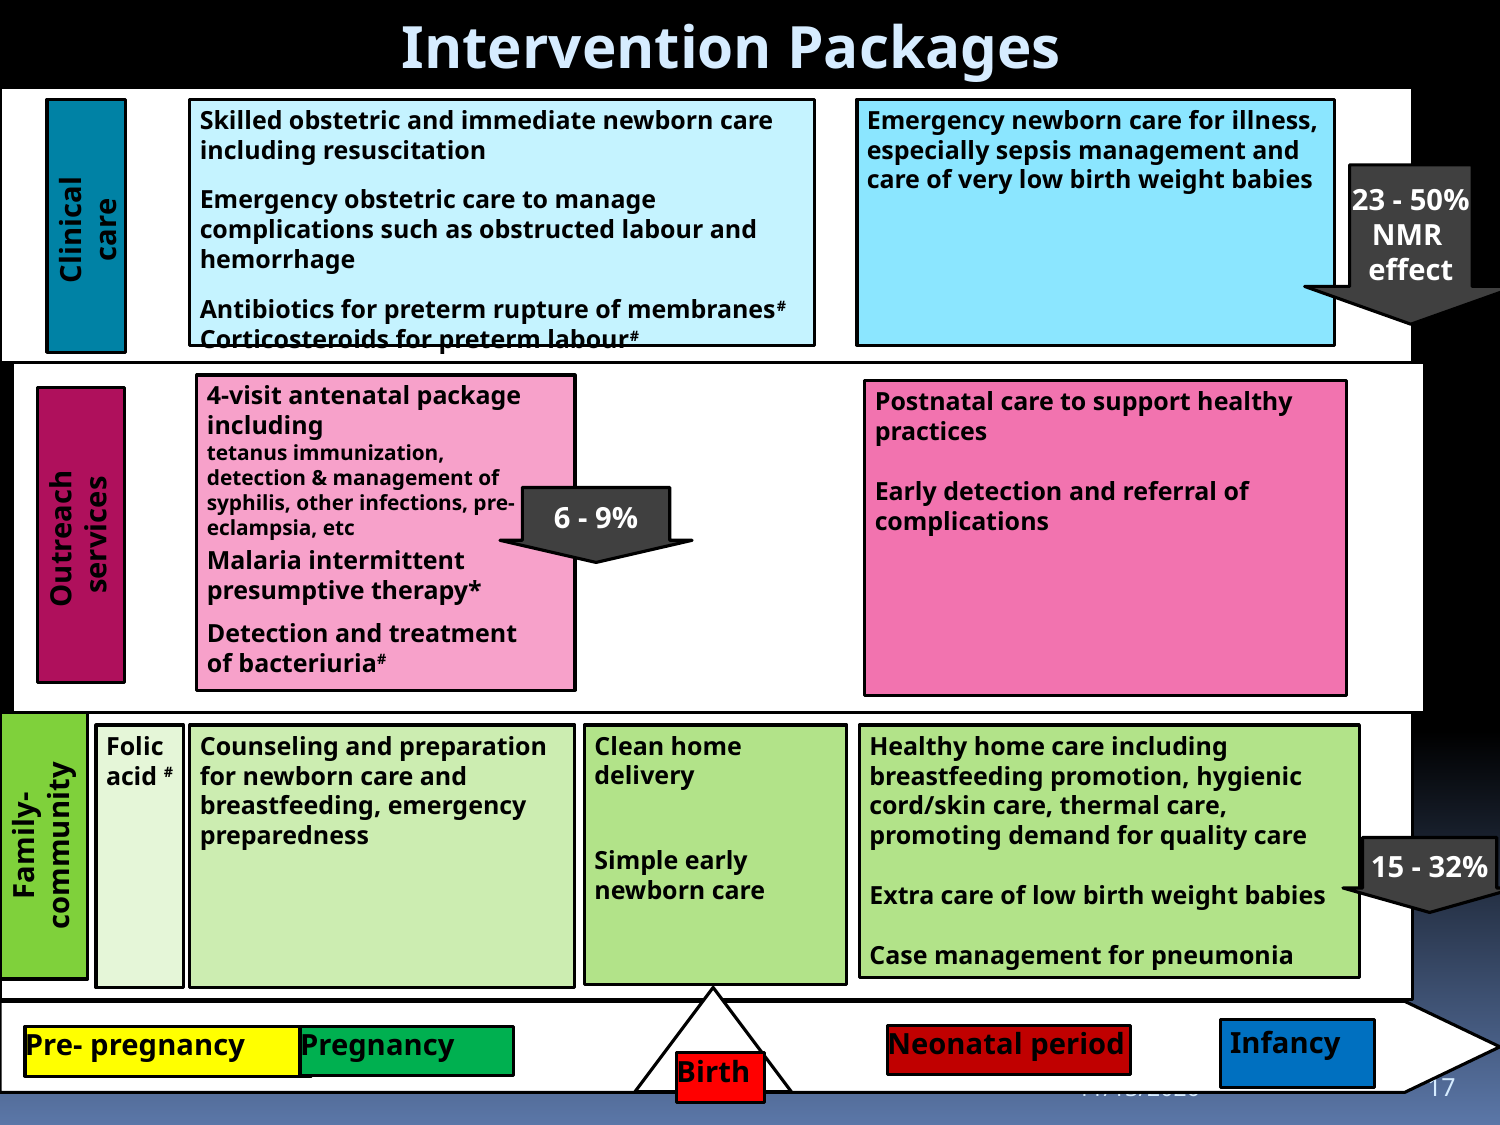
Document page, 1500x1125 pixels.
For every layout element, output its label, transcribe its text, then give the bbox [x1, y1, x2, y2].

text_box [0, 711, 1413, 979]
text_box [0, 87, 1413, 363]
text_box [0, 987, 1500, 1104]
text_box 23 - 50% NMR effect [1422, 163, 1500, 322]
text_box 15 - 32% [1422, 835, 1500, 914]
text_box Intervention Packages [62, 0, 1400, 80]
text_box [11, 362, 1426, 713]
